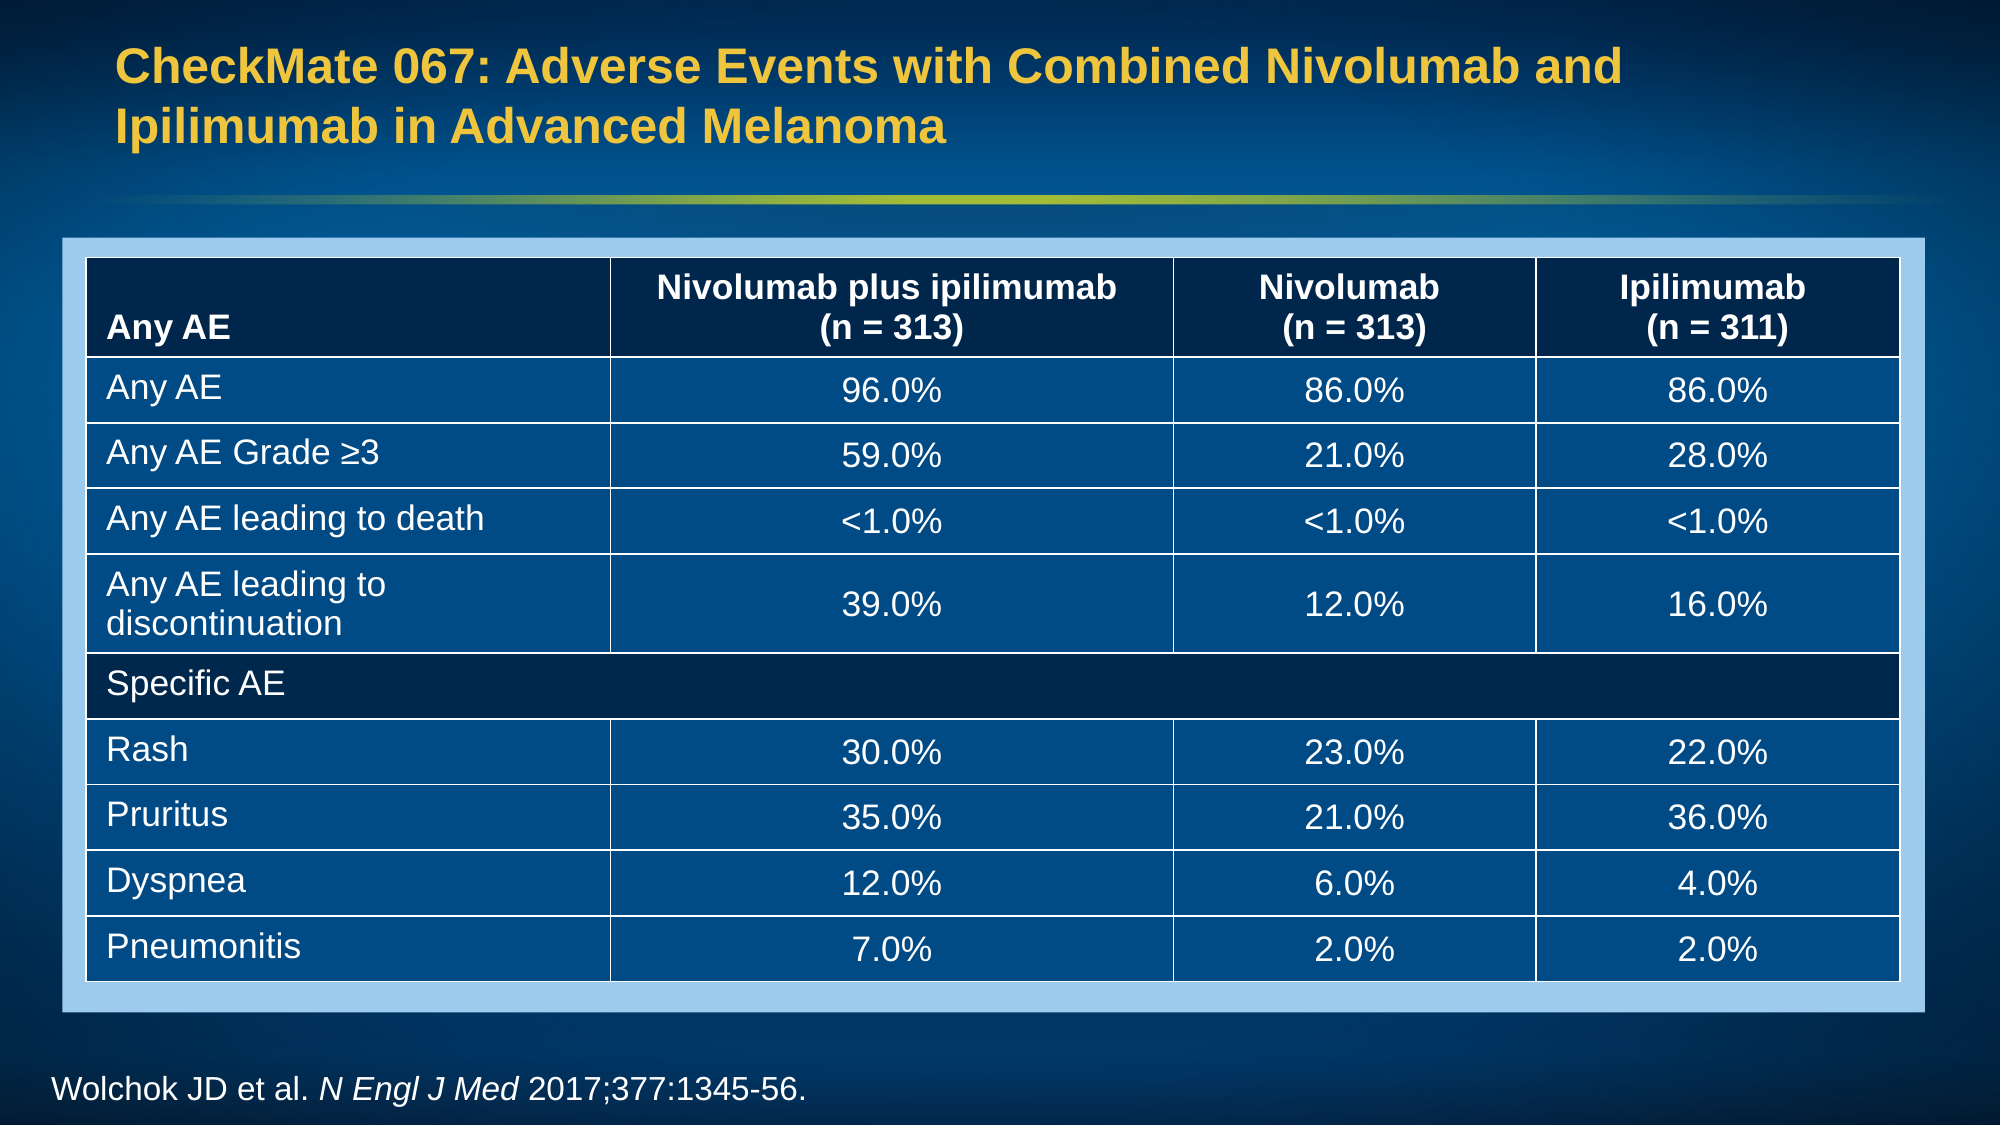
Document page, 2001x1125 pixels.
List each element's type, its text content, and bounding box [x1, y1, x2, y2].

table_cell <1.0% [611, 489, 1173, 553]
table_cell 2.0% [1537, 917, 1899, 981]
table_cell <1.0% [1174, 489, 1535, 553]
table_cell 59.0% [611, 424, 1173, 487]
table_cell 36.0% [1537, 785, 1899, 849]
table_header Ipilimumab (n = 311) [1537, 258, 1899, 356]
table_header Nivolumab (n = 313) [1174, 258, 1535, 356]
table_cell 30.0% [611, 720, 1173, 784]
text_box Wolchok JD et al. N Engl J Med 2017;377:1345-56. [28, 1059, 1829, 1118]
table_cell 12.0% [611, 851, 1173, 915]
table_cell 22.0% [1537, 720, 1899, 784]
text_box [62, 237, 1925, 1013]
table_header Any AE [87, 258, 610, 356]
table_cell Pruritus [87, 785, 610, 849]
table_cell 35.0% [611, 785, 1173, 849]
table_cell Any AE [87, 358, 610, 422]
table_cell <1.0% [1537, 489, 1899, 553]
table_cell 7.0% [611, 917, 1173, 981]
table_cell 28.0% [1537, 424, 1899, 487]
table_cell 4.0% [1537, 851, 1899, 915]
table_cell 86.0% [1174, 358, 1535, 422]
table_cell 2.0% [1174, 917, 1535, 981]
table_cell 23.0% [1174, 720, 1535, 784]
table_cell 86.0% [1537, 358, 1899, 422]
title CheckMate 067: Adverse Events with Combined Nivolumab and Ipilimumab in Advanced Melanoma [99, 0, 1900, 188]
table_cell 6.0% [1174, 851, 1535, 915]
table_cell Pneumonitis [87, 917, 610, 981]
picture [0, 0, 2000, 1125]
table_cell 16.0% [1537, 555, 1899, 652]
table_cell Dyspnea [87, 851, 610, 915]
table_header Nivolumab plus ipilimumab (n = 313) [611, 258, 1173, 356]
table_cell 96.0% [611, 358, 1173, 422]
table_cell 39.0% [611, 555, 1173, 652]
table_cell Any AE leading to discontinuation [87, 555, 610, 652]
table_cell 21.0% [1174, 785, 1535, 849]
table_cell 12.0% [1174, 555, 1535, 652]
table_cell Any AE Grade ≥3 [87, 424, 610, 487]
table_cell 21.0% [1174, 424, 1535, 487]
table_cell Any AE leading to death [87, 489, 610, 553]
table_cell Specific AE [87, 654, 1899, 718]
table_cell Rash [87, 720, 610, 784]
